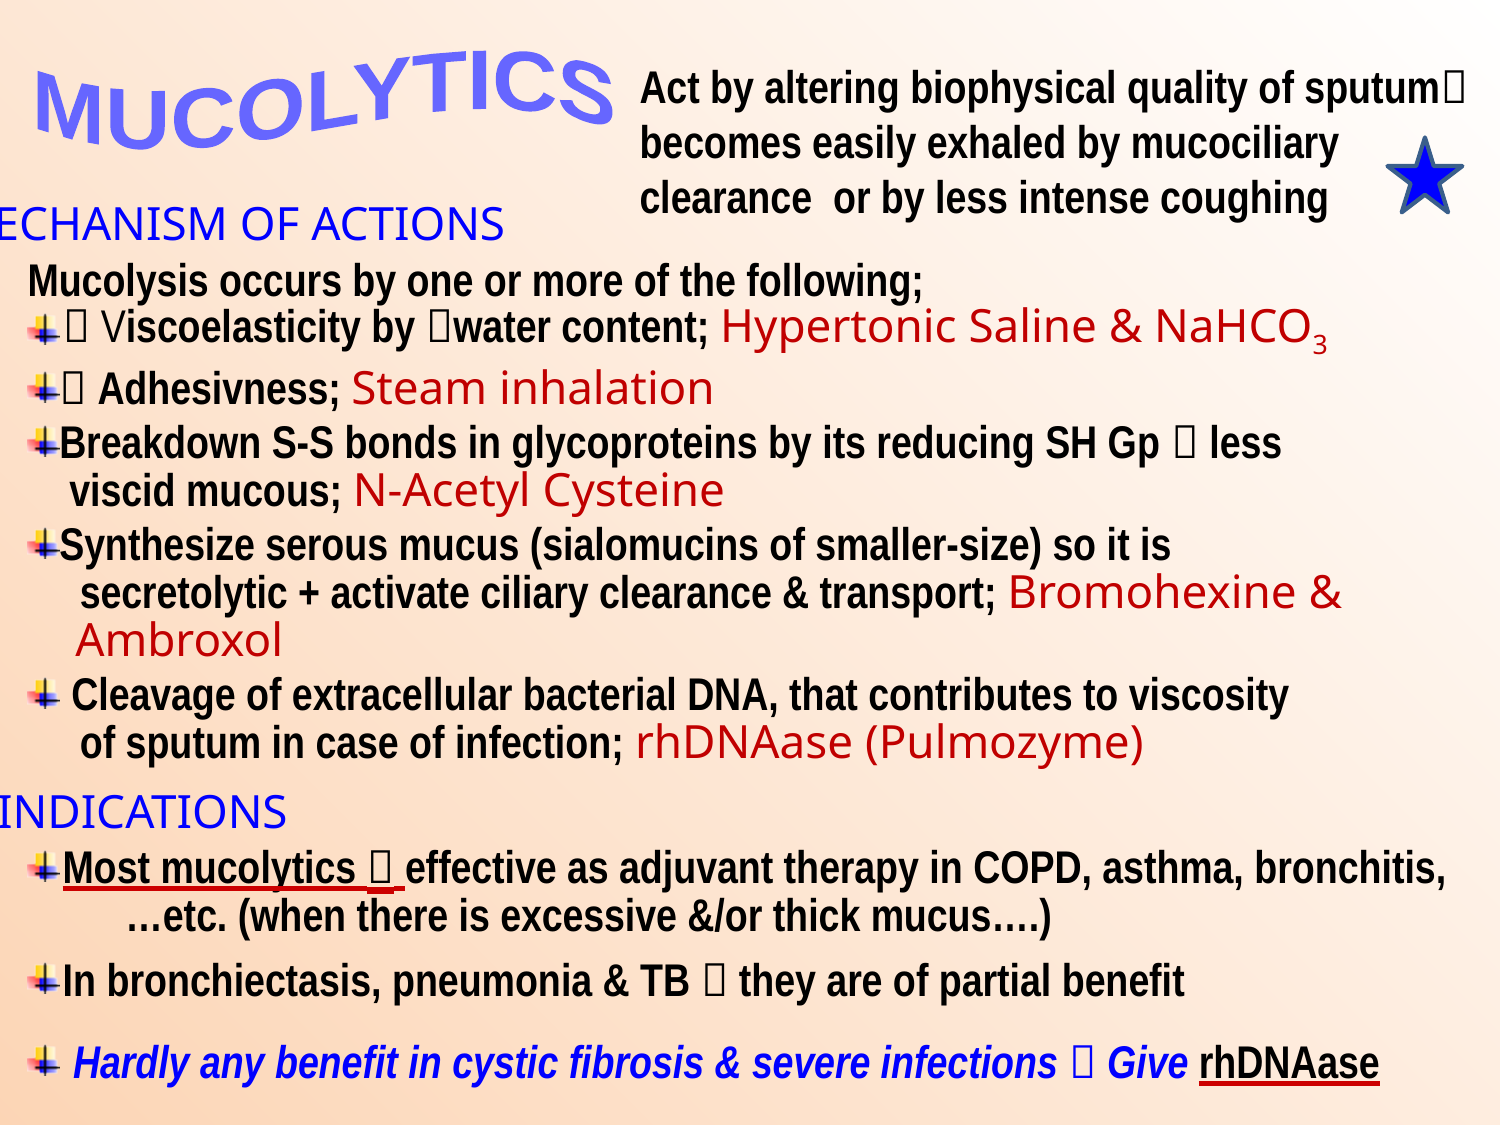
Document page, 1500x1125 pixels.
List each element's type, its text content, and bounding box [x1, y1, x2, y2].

text_box MECHANISM OF ACTIONS [0, 187, 520, 258]
text_box Act by altering biophysical quality of sputum becomes easily exhaled by mucociliary clearance or by less intense coughing [624, 50, 1500, 230]
picture [27, 370, 60, 403]
text_box Hardly any benefit in cystic fibrosis & severe infections  Give rhDNAase [12, 1024, 1500, 1125]
text_box In bronchiectasis, pneumonia & TB  they are of partial benefit [12, 949, 1488, 1024]
picture [27, 424, 60, 457]
picture [27, 1043, 60, 1076]
picture [27, 526, 60, 559]
picture [27, 961, 60, 994]
text_box Mucolysis occurs by one or more of the following;  Viscoelasticity by water content; Hypertonic Saline & NaHCO3  Adhesivness; Steam inhalation Breakdown S-S bonds in glycoproteins by its reducing SH Gp  less viscid mucous; N-Acetyl Cysteine Synthesize serous mucus (sialomucins of smaller-size) so it is secretolytic + activate ciliary clearance & transport; Bromohexine & Ambroxol Cleavage of extracellular bacterial DNA, that contributes to viscosity of sputum in case of infection; rhDNAase (Pulmozyme) [12, 249, 1484, 837]
text_box INDICATIONS [0, 774, 303, 845]
text_box Most mucolytics  effective as adjuvant therapy in COPD, asthma, bronchitis, …etc. (when there is excessive &/or thick mucus….) [12, 837, 1500, 948]
picture [27, 312, 60, 345]
text_box [1385, 135, 1465, 215]
picture [27, 849, 60, 882]
picture [27, 676, 60, 709]
